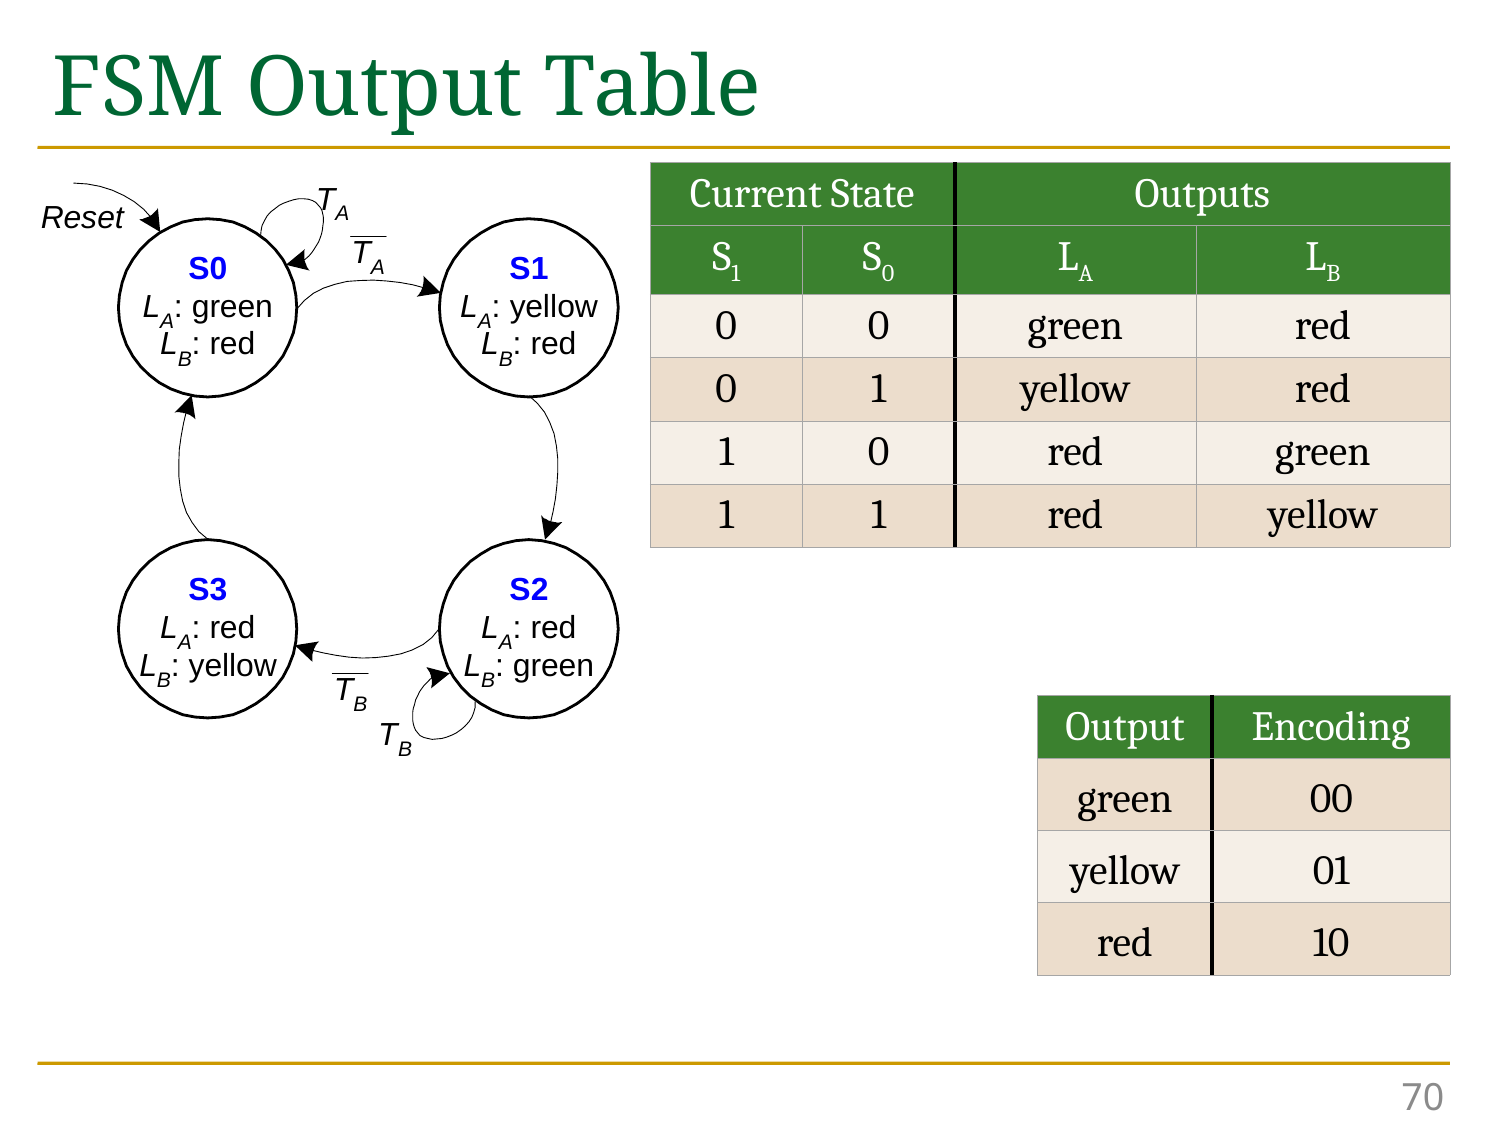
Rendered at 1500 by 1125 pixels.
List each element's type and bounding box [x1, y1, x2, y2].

table_cell [1197, 295, 1450, 357]
table_cell [803, 358, 953, 421]
table_cell [1197, 422, 1450, 484]
table_cell [803, 226, 953, 294]
table_cell [1214, 903, 1450, 975]
table_cell [803, 422, 953, 484]
table_cell [1214, 759, 1450, 830]
table_cell [651, 295, 802, 357]
table_header [1038, 696, 1210, 758]
table_cell [1038, 903, 1210, 975]
table_cell [1214, 831, 1450, 902]
table_cell [651, 422, 802, 484]
table_cell [957, 358, 1196, 421]
table_cell [957, 226, 1196, 294]
table_cell [1197, 358, 1450, 421]
table_header [957, 163, 1450, 225]
table_cell [1197, 226, 1450, 294]
table_cell [957, 485, 1196, 547]
text_box [1121, 1065, 1460, 1125]
table_cell [651, 226, 802, 294]
table_cell [1038, 831, 1210, 902]
title [37, 24, 1450, 200]
table_cell [803, 485, 953, 547]
table_header [1214, 696, 1450, 758]
table_cell [957, 422, 1196, 484]
table_cell [651, 358, 802, 421]
table_cell [651, 485, 802, 547]
text_box [15, 153, 640, 776]
table_cell [1197, 485, 1450, 547]
table_cell [957, 295, 1196, 357]
table_header [651, 163, 953, 225]
table_cell [1038, 759, 1210, 830]
table_cell [803, 295, 953, 357]
